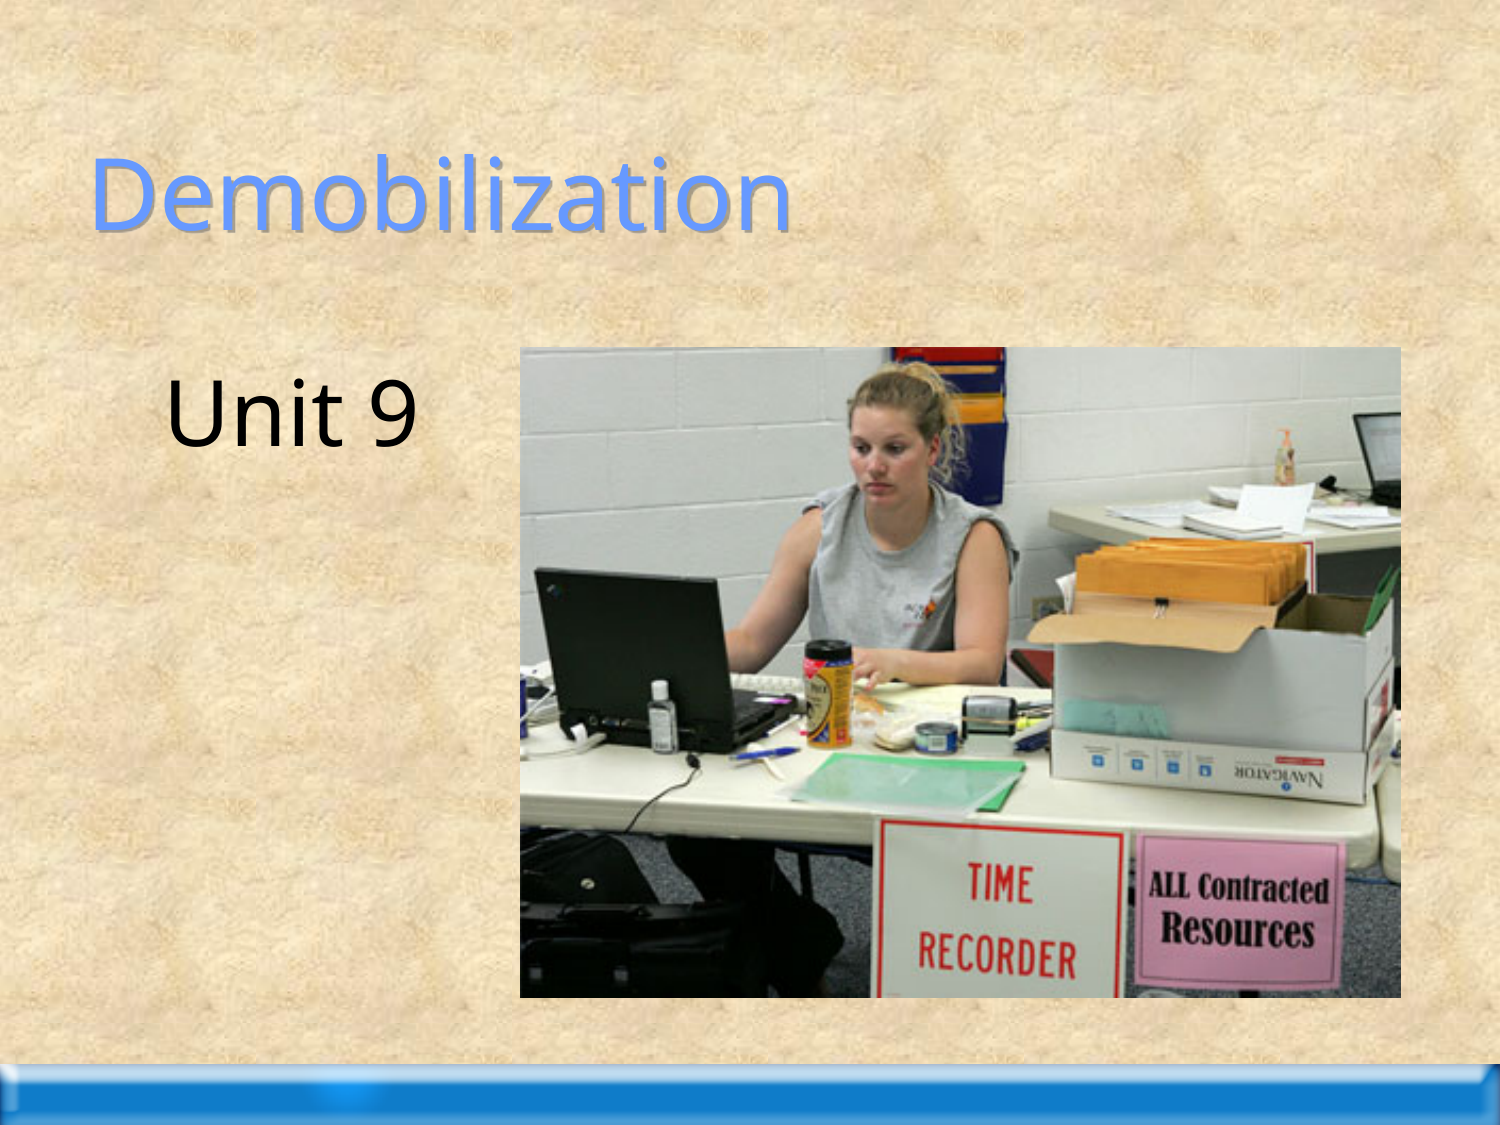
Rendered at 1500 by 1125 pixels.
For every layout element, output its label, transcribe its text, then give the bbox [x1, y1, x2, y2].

text_box Demobilization [71, 36, 1382, 364]
text_box Unit 9 [148, 369, 436, 473]
picture [0, 0, 1500, 1125]
